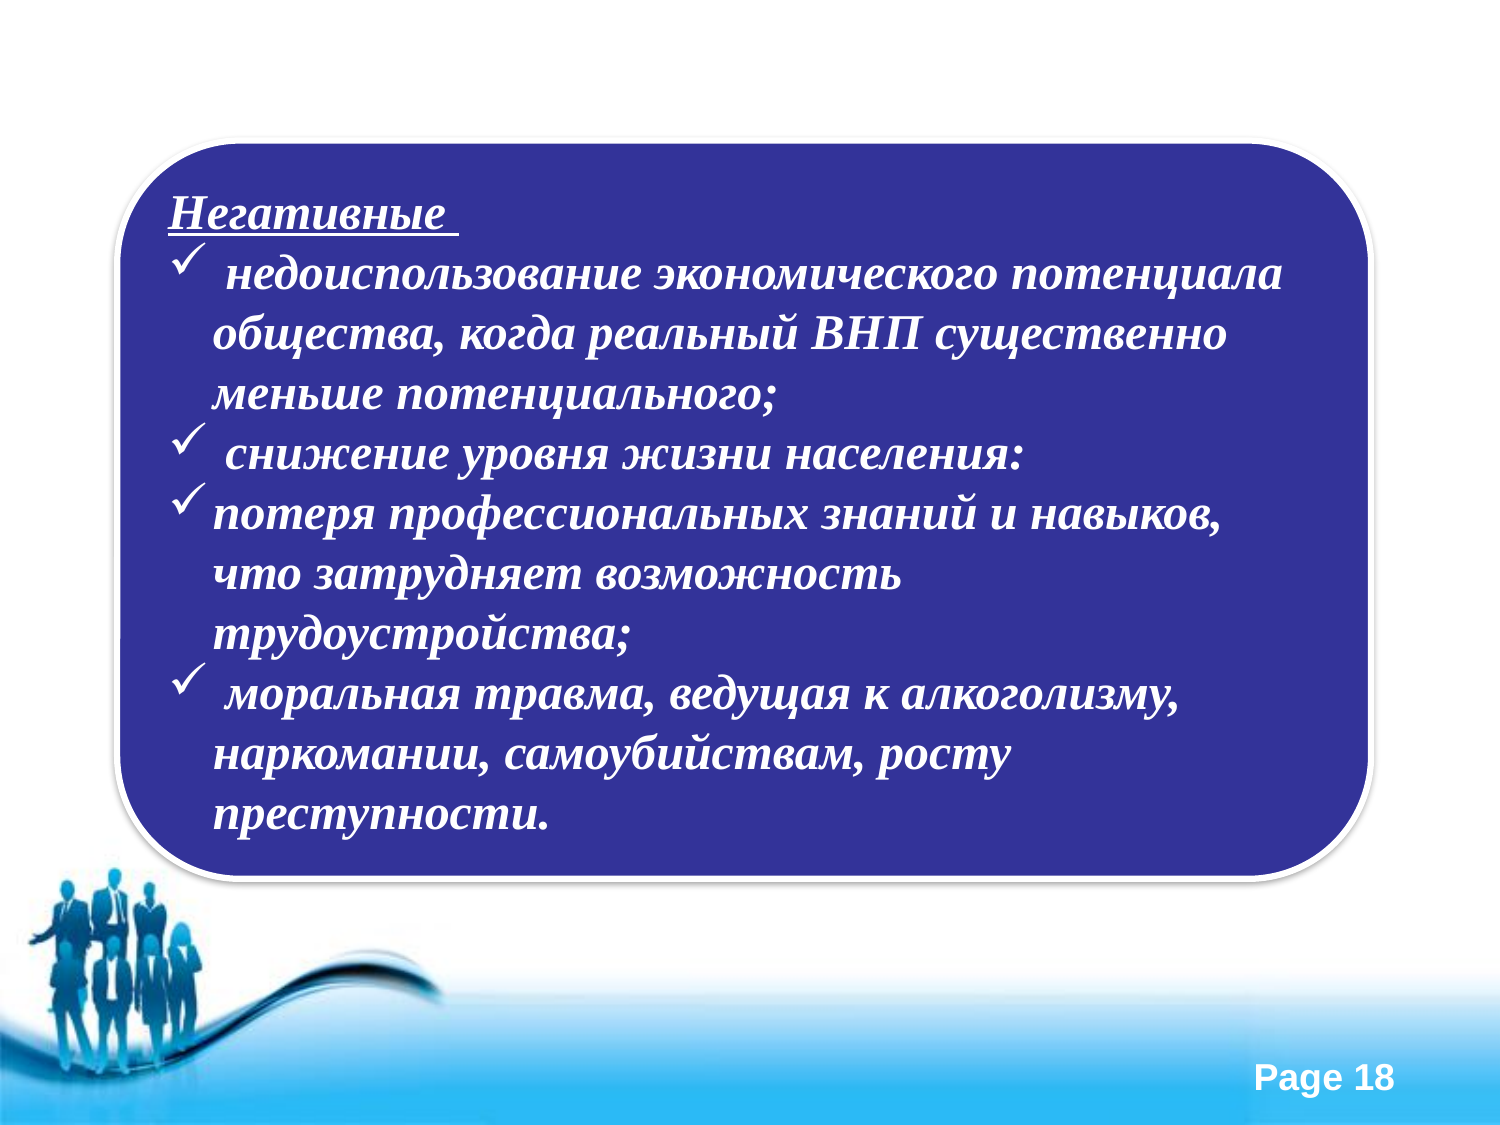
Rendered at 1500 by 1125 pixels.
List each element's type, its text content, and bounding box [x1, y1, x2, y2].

picture [58, 1002, 63, 1011]
picture [0, 0, 1500, 1125]
text_box Негативные недоиспользование экономического потенциала общества, когда реальный ВНП существенно меньше потенциального; снижение уровня жизни населения: потеря профессиональных знаний и навыков, что затрудняет возможность трудоустройства; моральная травма, ведущая к алкоголизму, наркомании, самоубийствам, росту преступности. [113, 137, 1375, 882]
